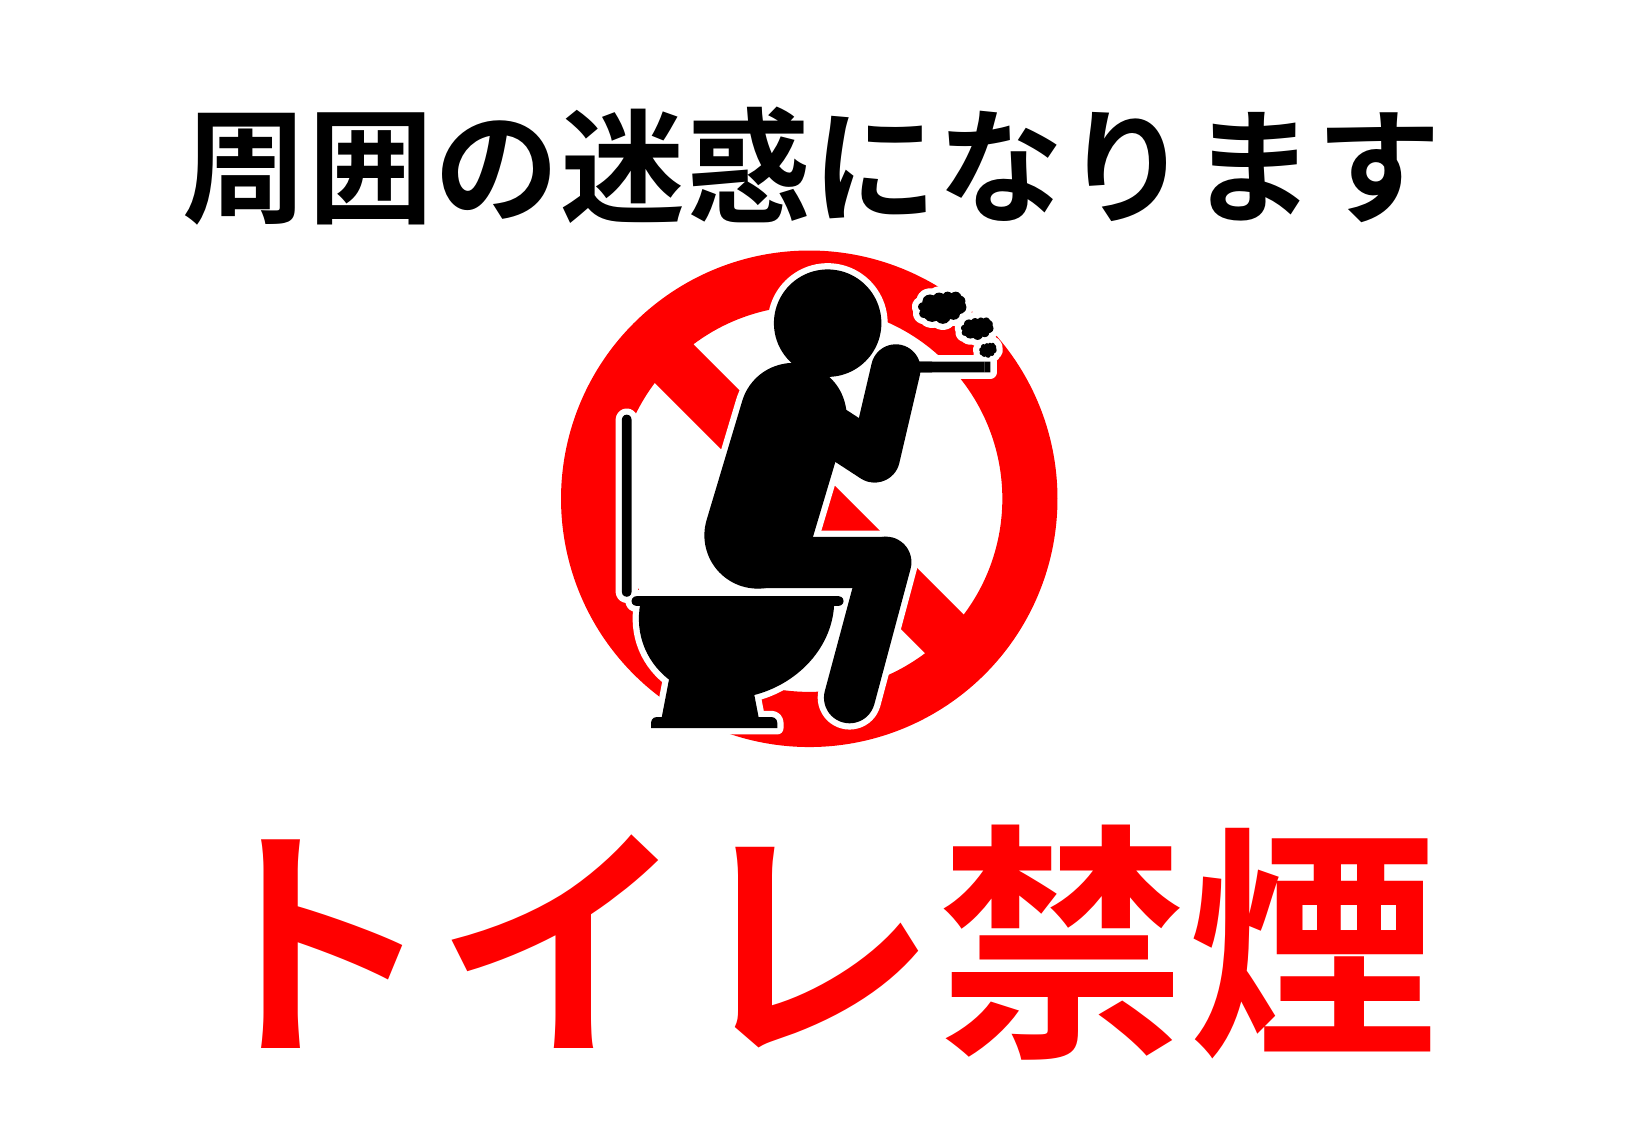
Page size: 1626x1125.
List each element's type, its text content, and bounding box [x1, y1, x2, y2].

text_box トイレ禁煙 [0, 780, 1625, 1095]
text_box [560, 250, 1058, 748]
text_box 周囲の迷惑になります [0, 81, 1625, 246]
